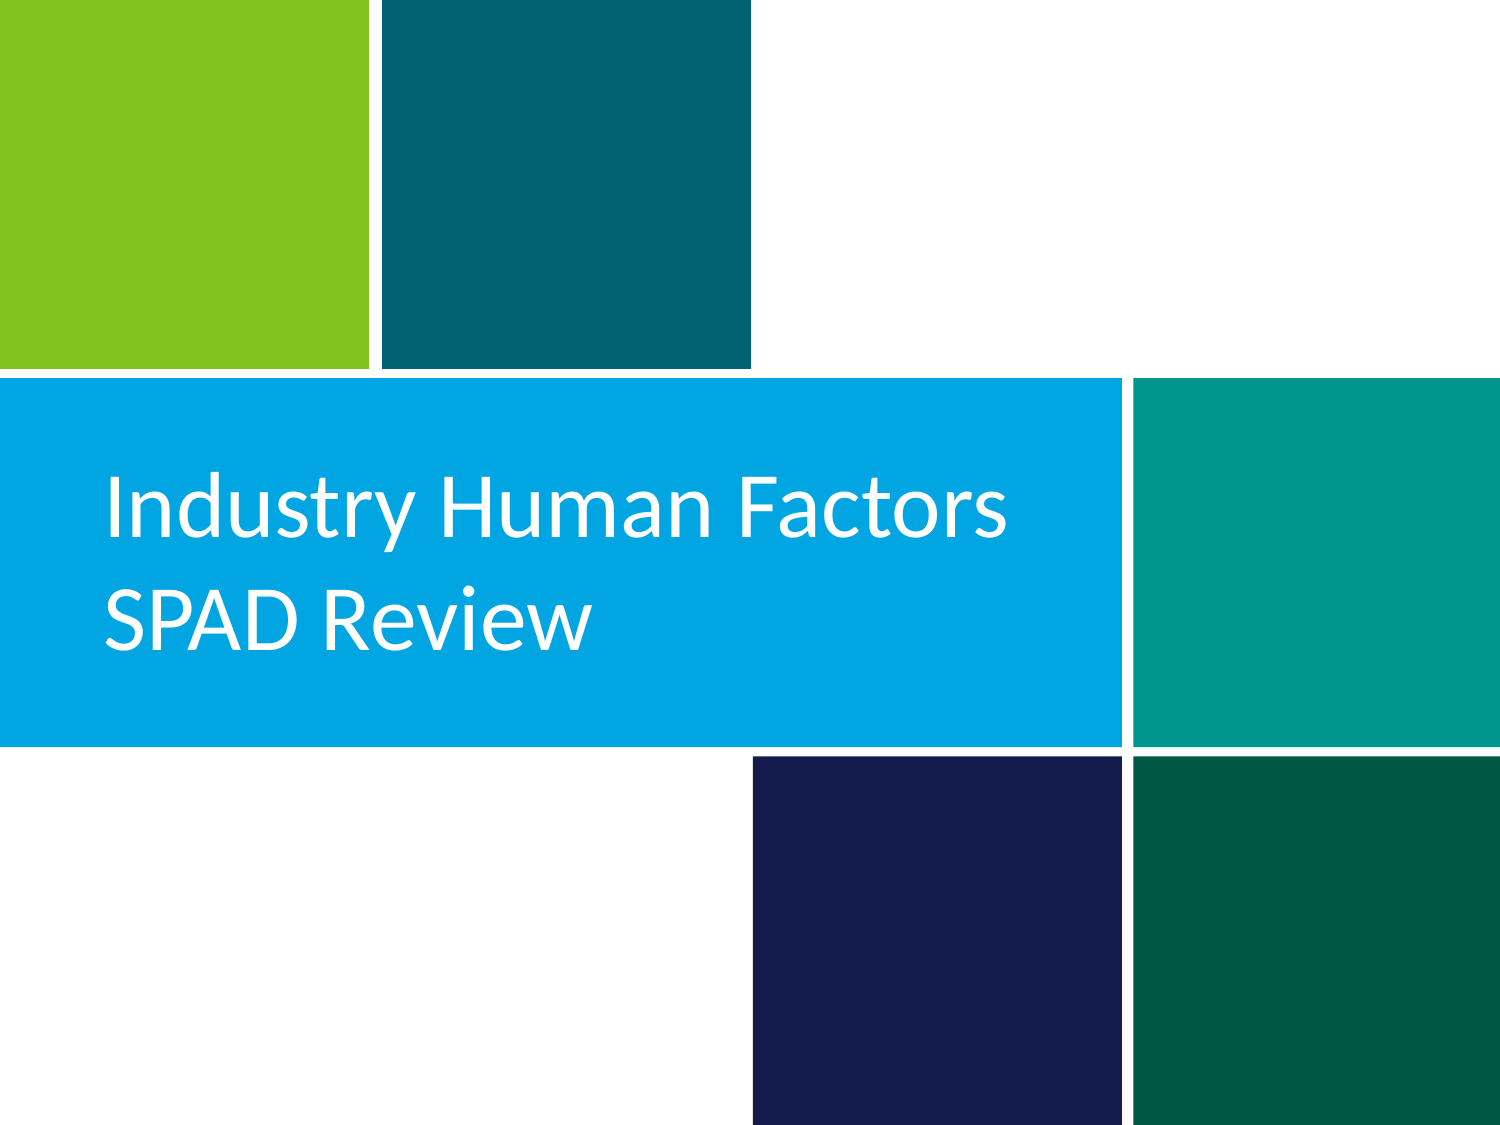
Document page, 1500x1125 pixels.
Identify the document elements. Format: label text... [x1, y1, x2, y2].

title Industry Human Factors SPAD Review [103, 442, 1098, 671]
